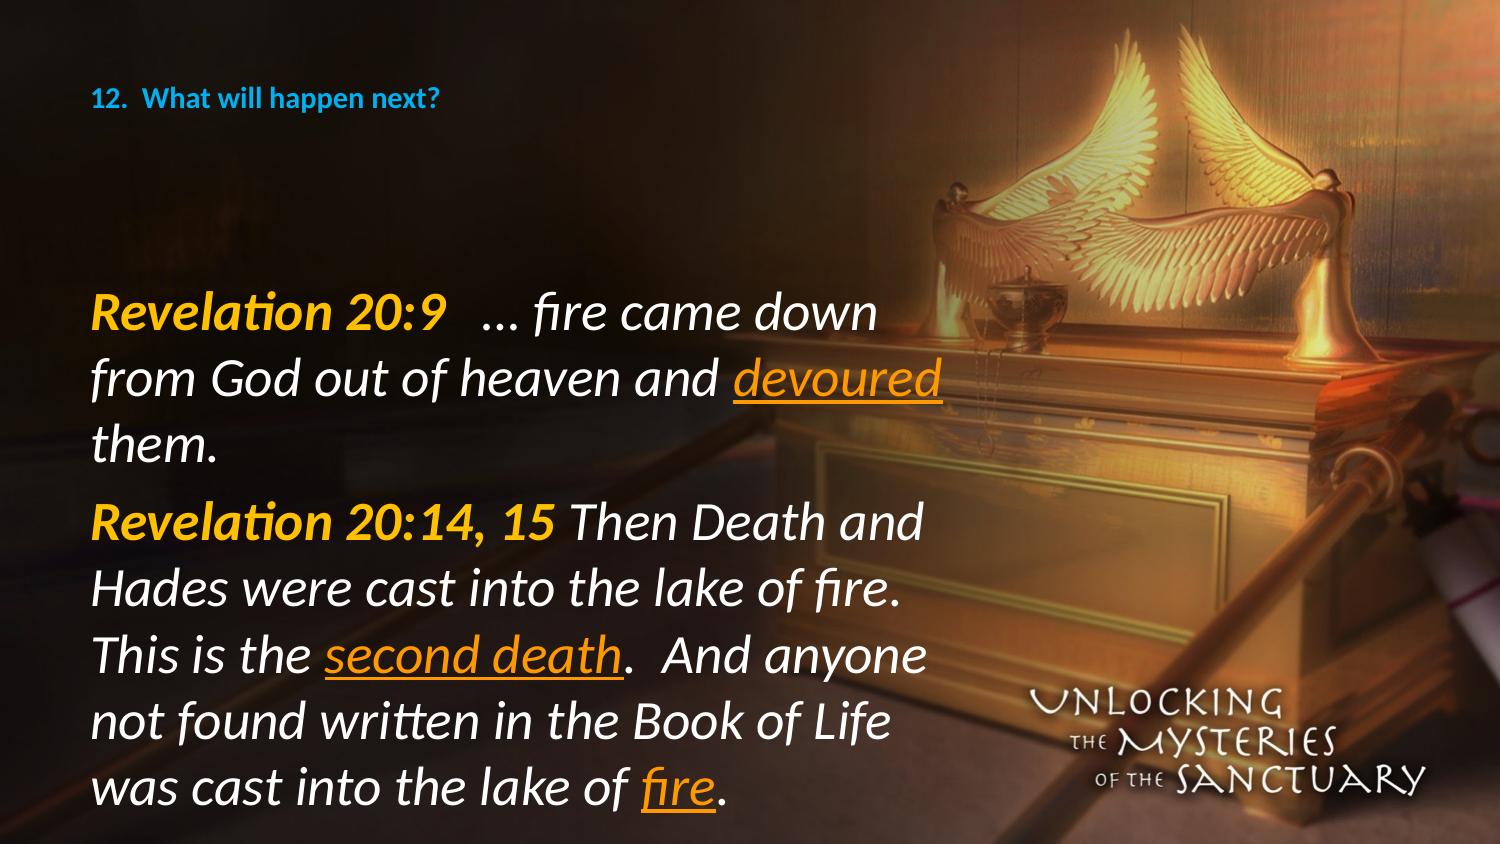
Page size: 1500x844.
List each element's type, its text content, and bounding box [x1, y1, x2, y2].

title 12. What will happen next? [75, 33, 1425, 175]
picture [0, 0, 1500, 844]
list Revelation 20:9 … fire came down from God out of heaven and devoured them. Revelation 20:14, 15 Then Death and Hades were cast into the lake of fire. This is the second death. And anyone not found written in the Book of Life was cast into the lake of fire. [75, 267, 978, 834]
